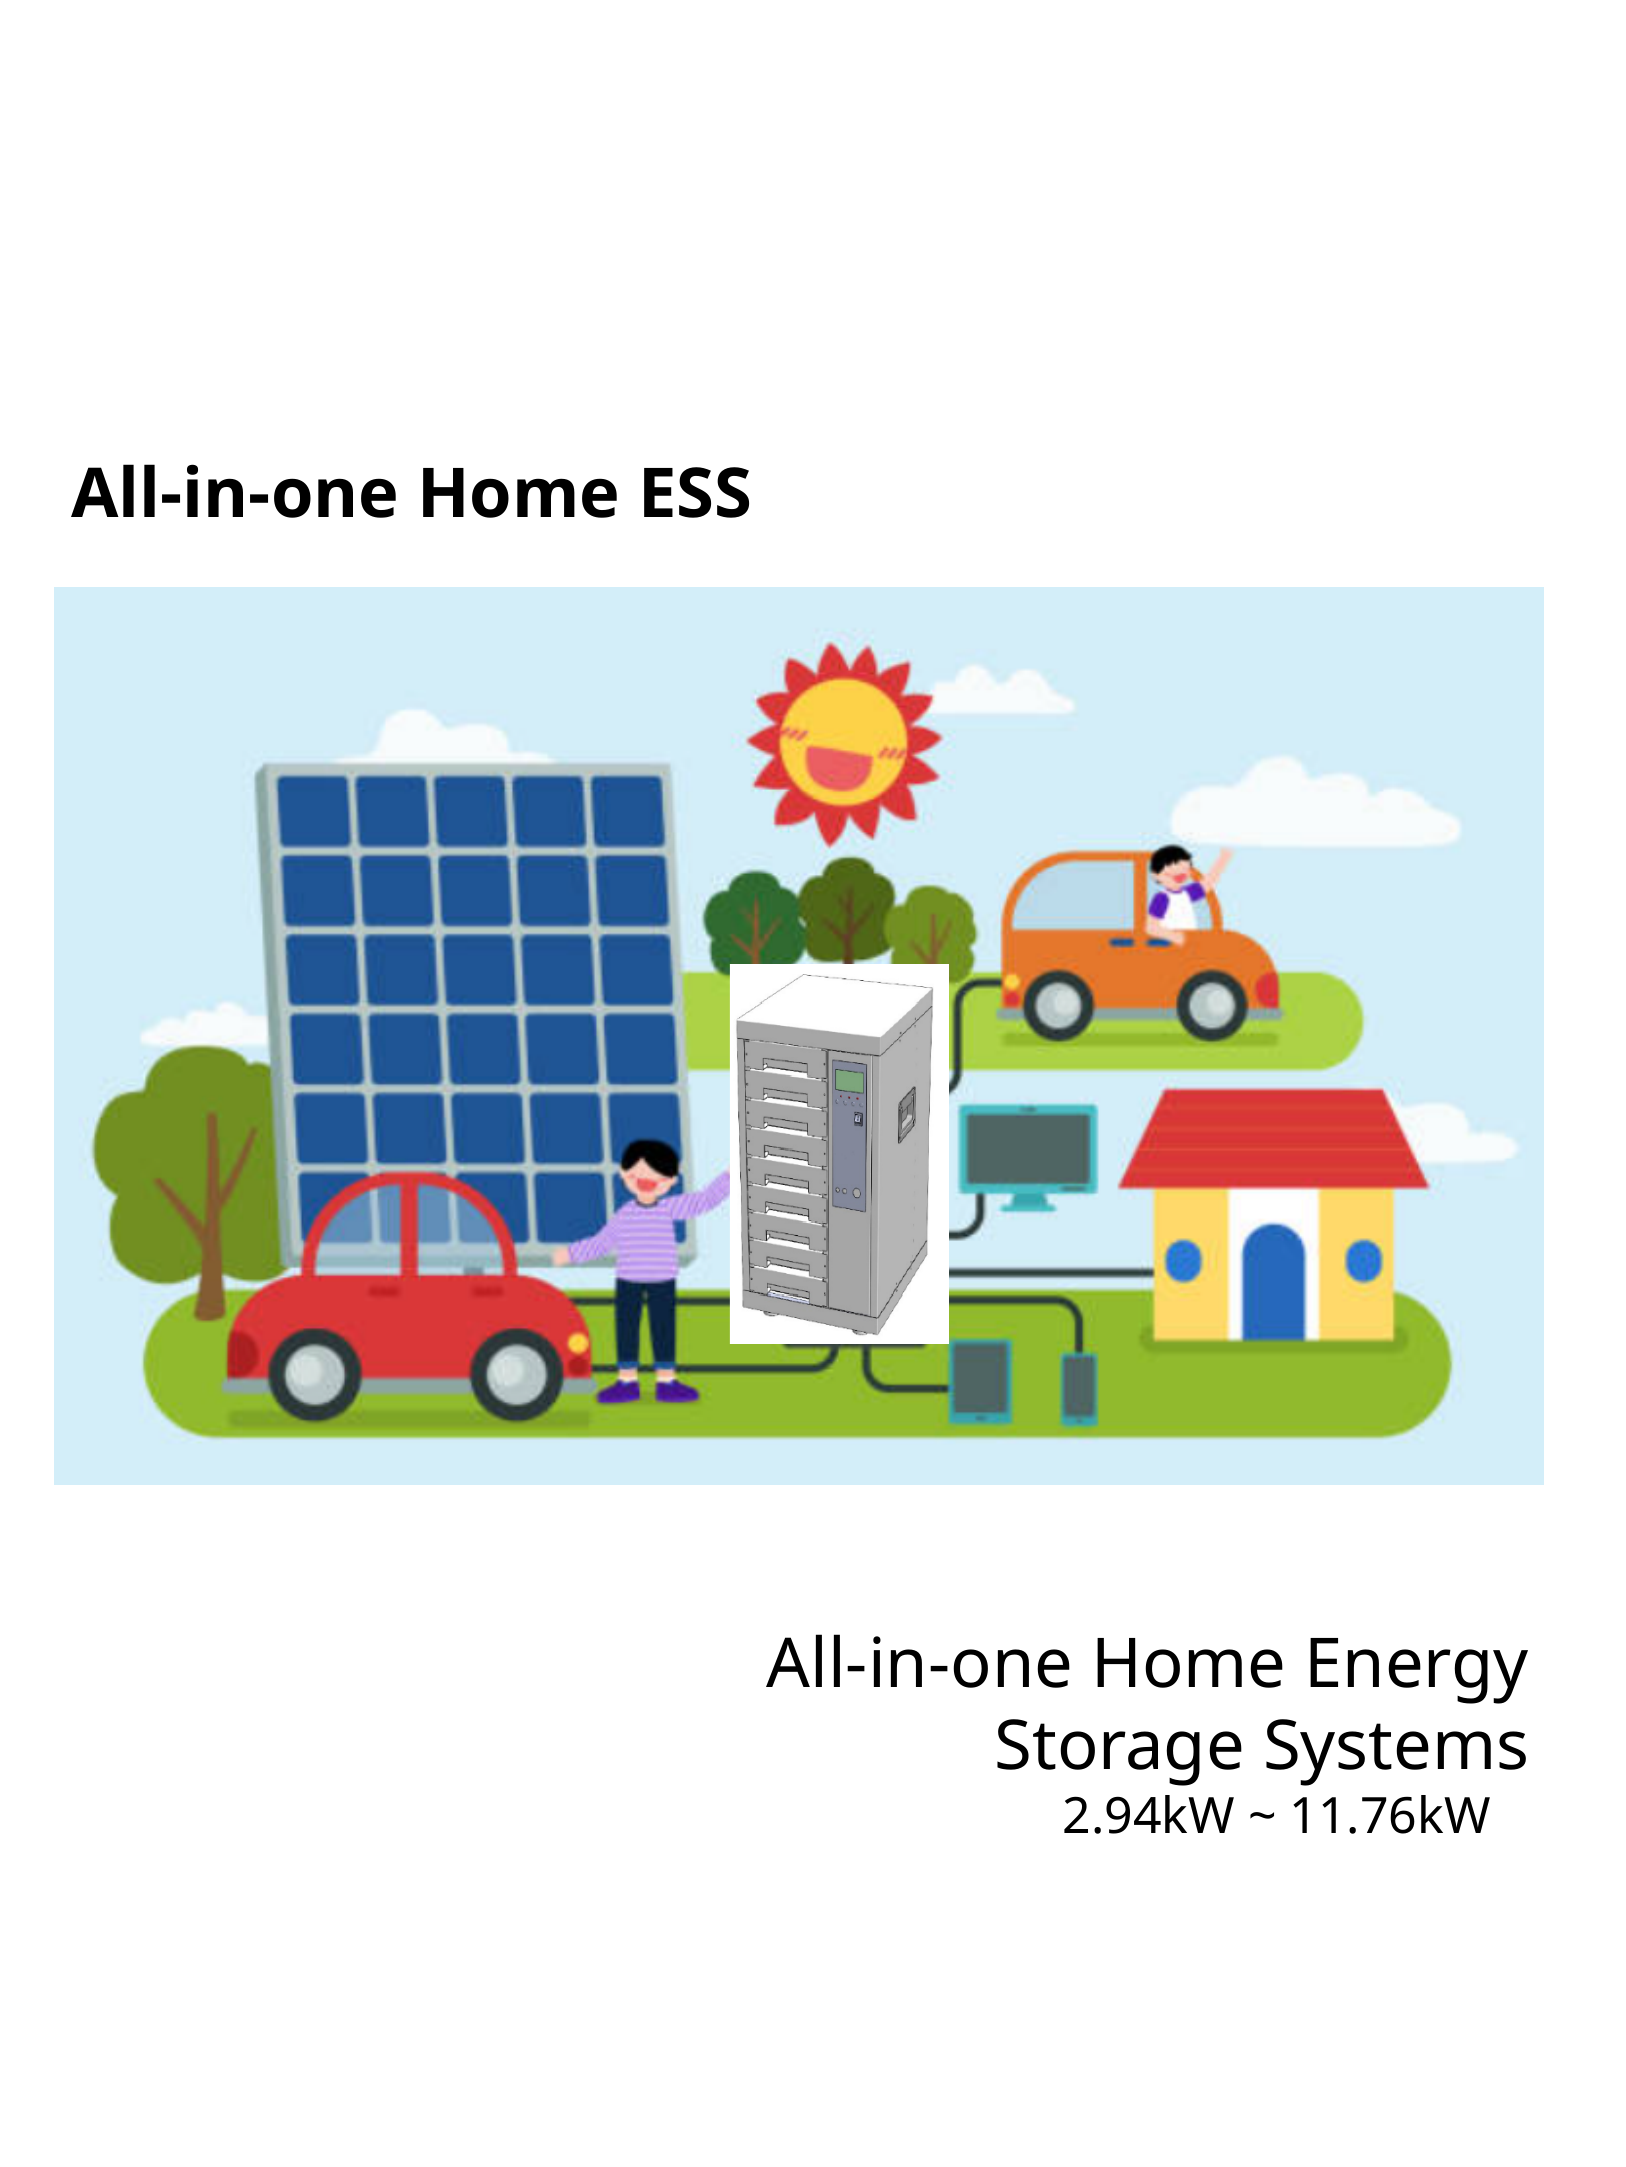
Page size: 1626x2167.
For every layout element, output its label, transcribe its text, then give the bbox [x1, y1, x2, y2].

text_box All-in-one Home Energy Storage Systems 2.94kW ~ 11.76kW [747, 1589, 1545, 1955]
picture [54, 586, 1544, 1486]
title All-in-one Home ESS [56, 394, 1238, 586]
